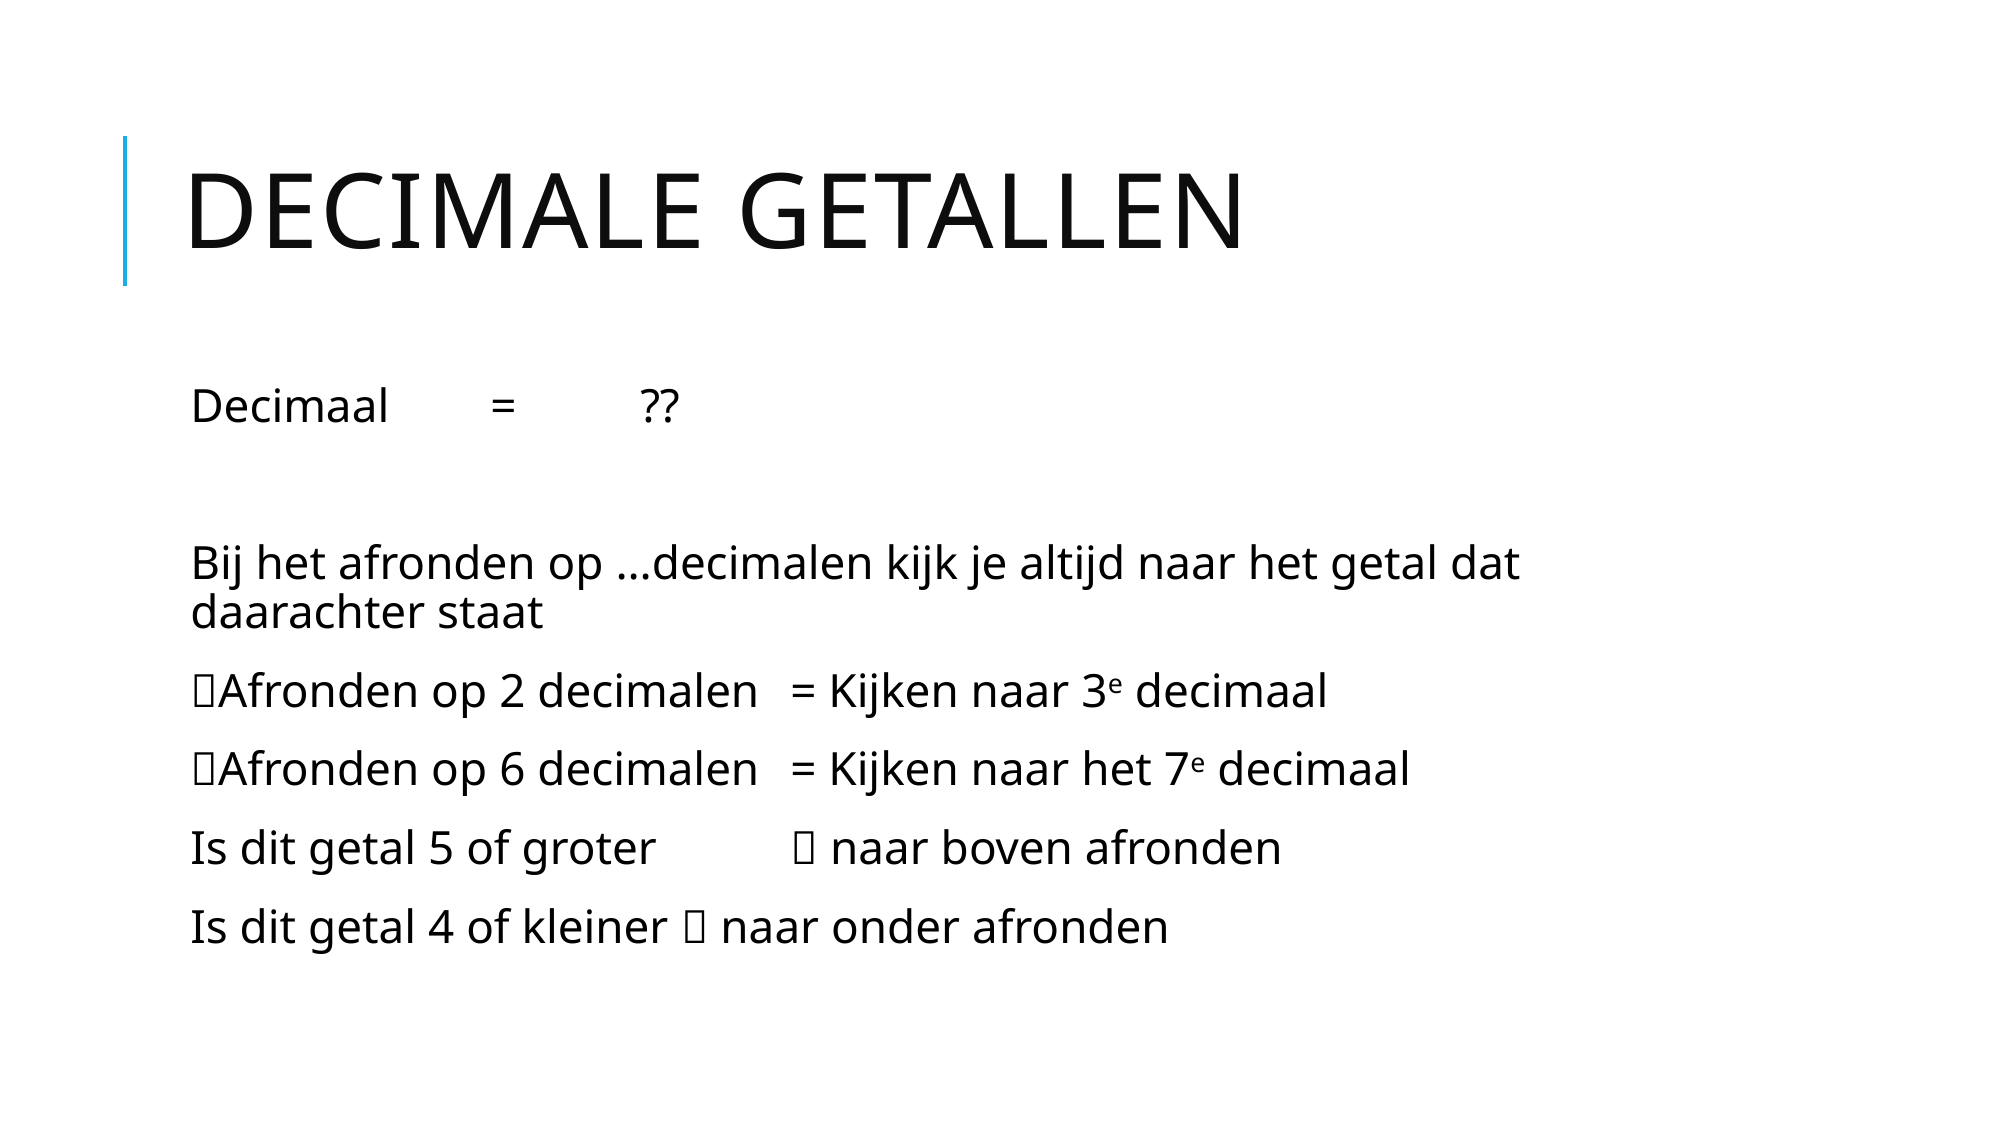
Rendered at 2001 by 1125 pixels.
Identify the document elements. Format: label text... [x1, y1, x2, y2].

list Decimaal = ?? Bij het afronden op …decimalen kijk je altijd naar het getal dat daarachter staat Afronden op 2 decimalen = Kijken naar 3e decimaal Afronden op 6 decimalen = Kijken naar het 7e decimaal Is dit getal 5 of groter  naar boven afronden Is dit getal 4 of kleiner  naar onder afronden [168, 375, 1763, 1035]
title Decimale getallen [168, 96, 1763, 342]
